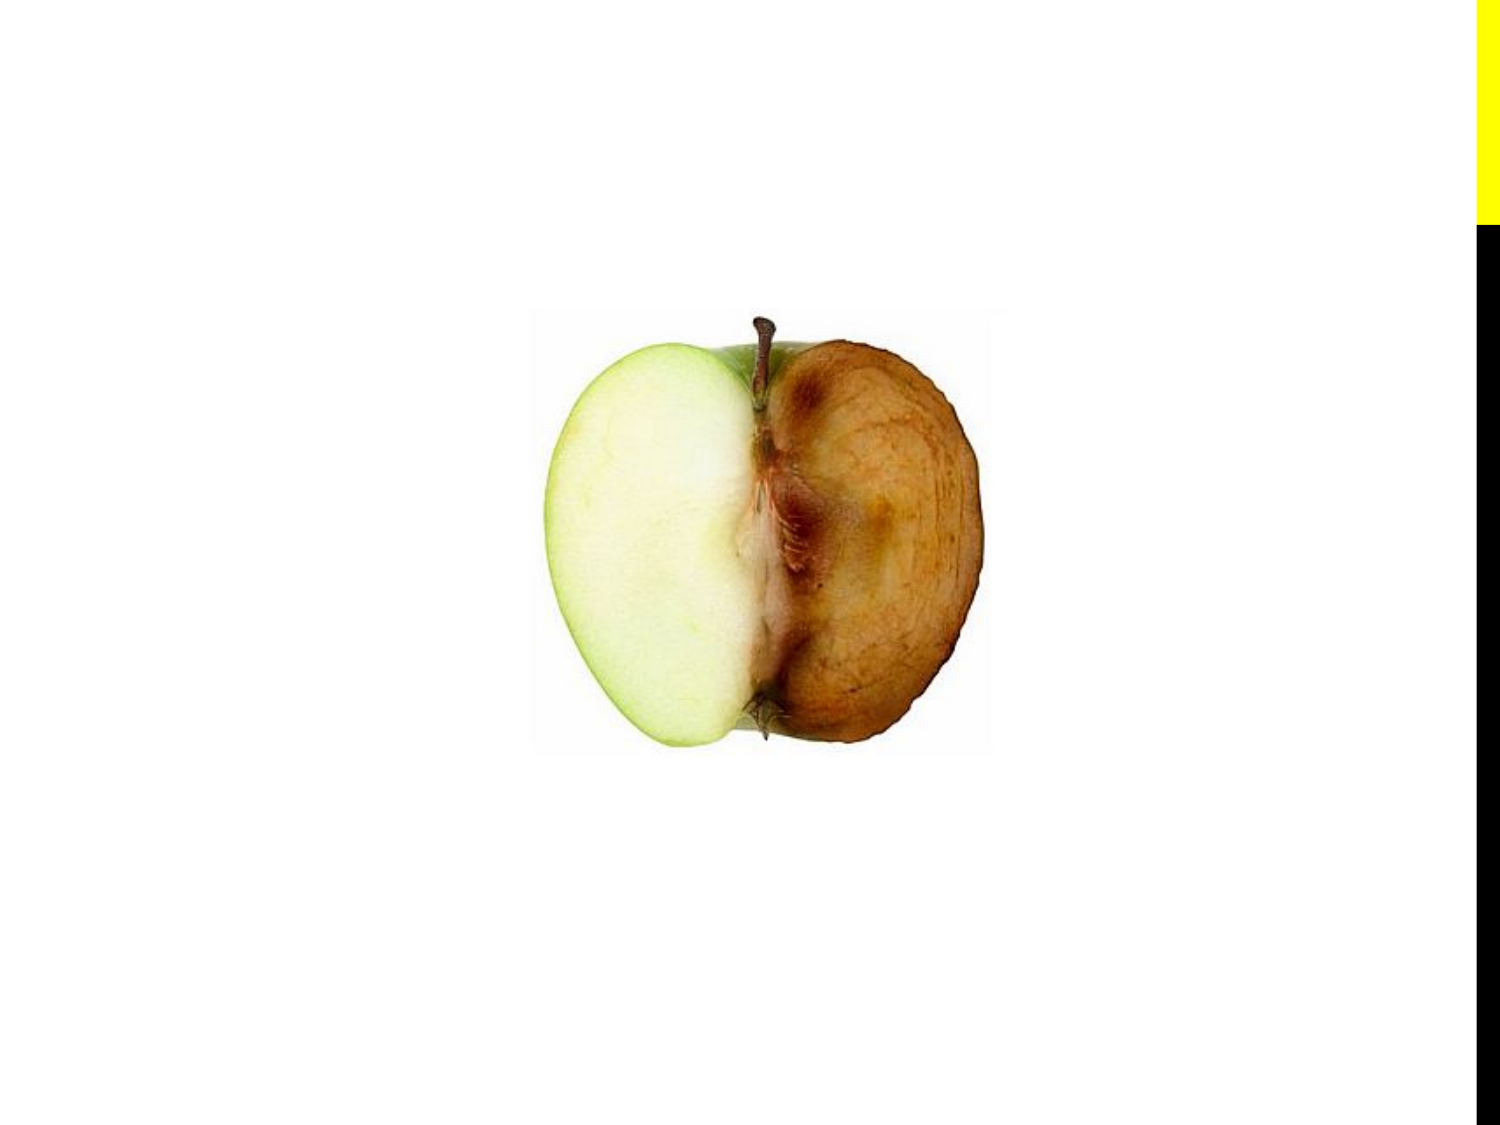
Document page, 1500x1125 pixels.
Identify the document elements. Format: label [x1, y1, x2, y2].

picture [511, 307, 1013, 759]
